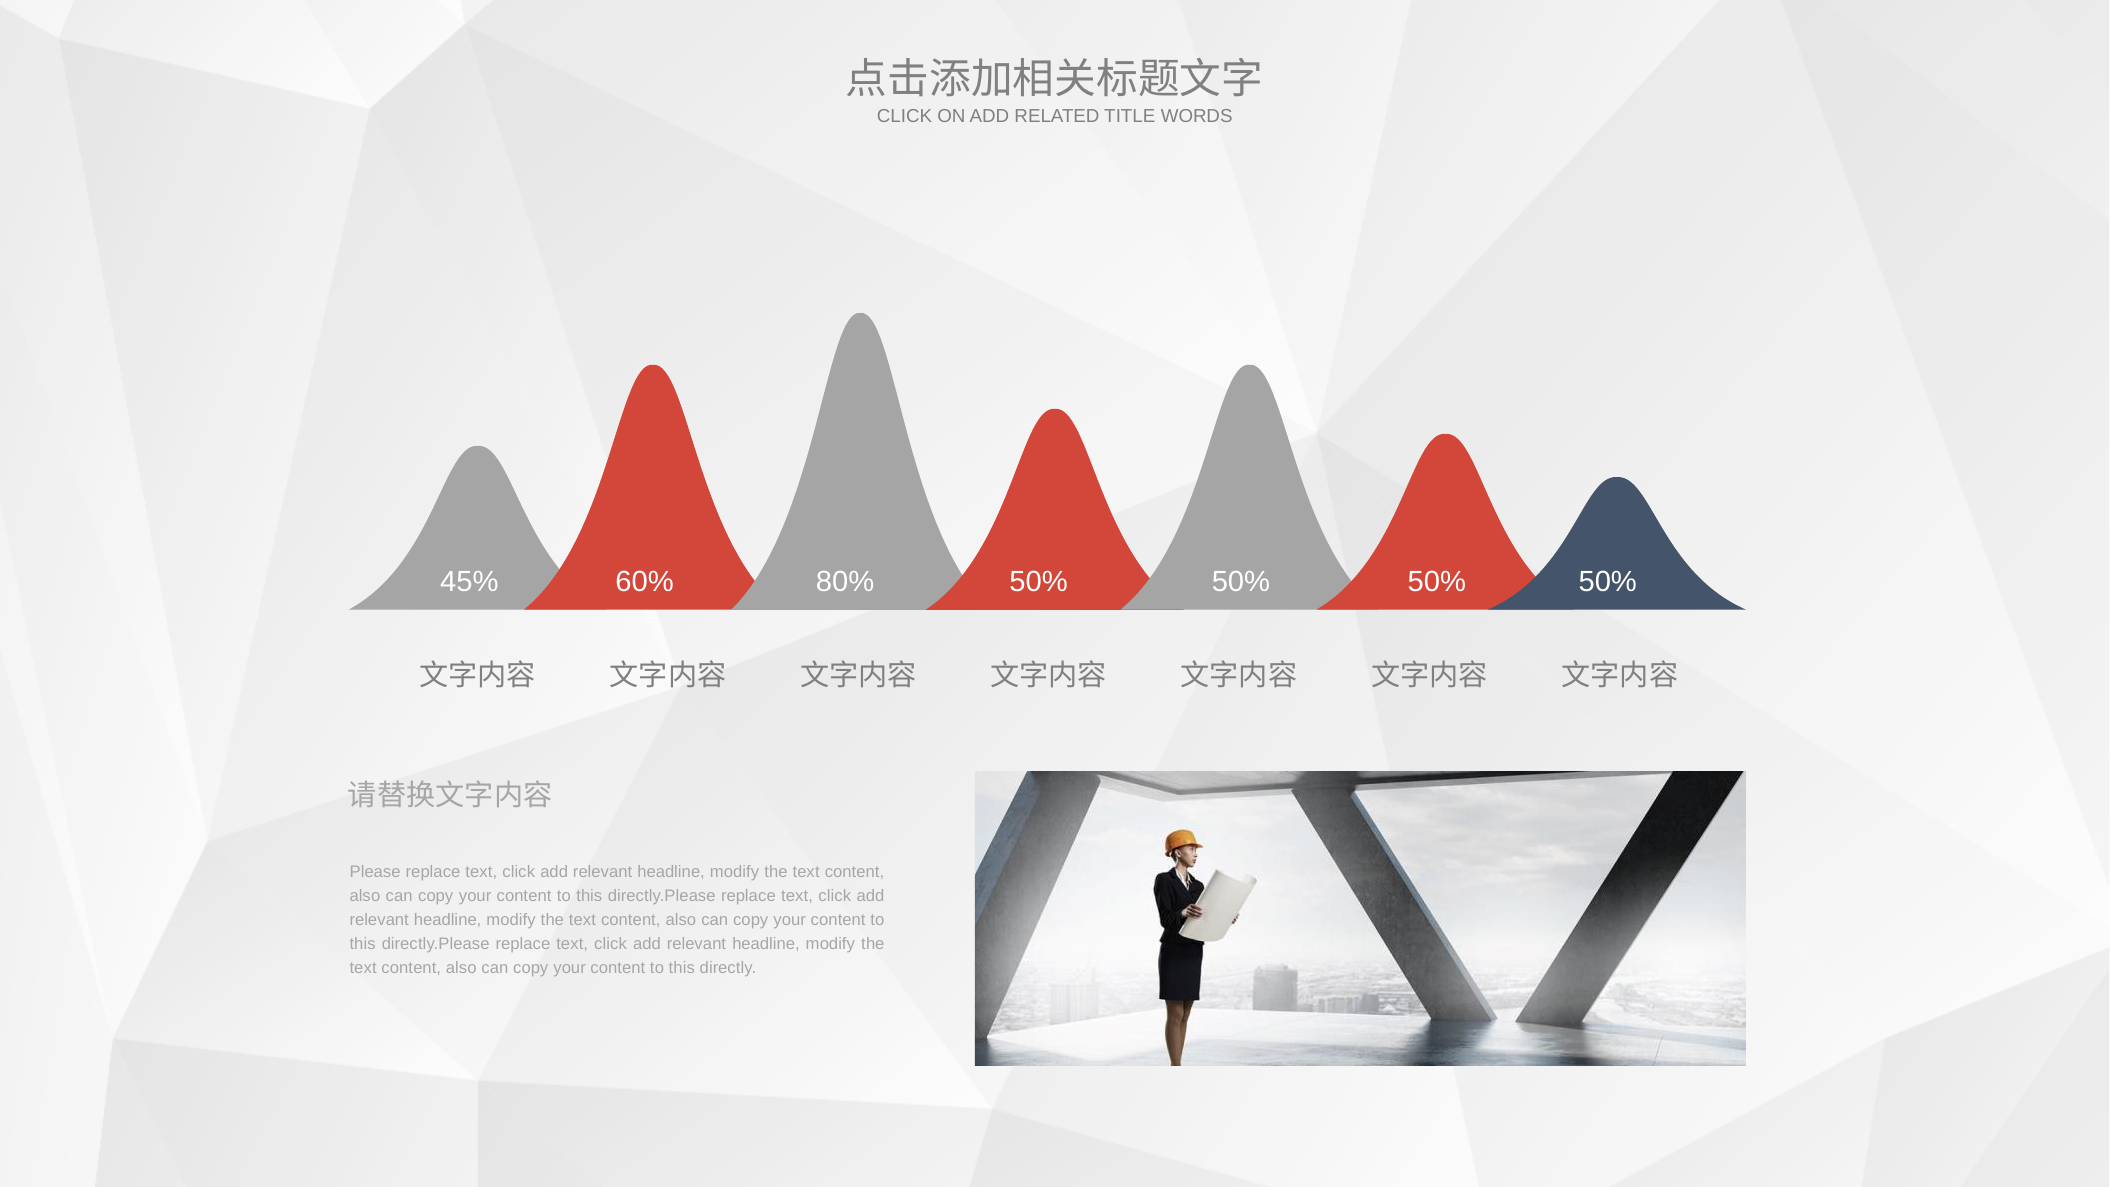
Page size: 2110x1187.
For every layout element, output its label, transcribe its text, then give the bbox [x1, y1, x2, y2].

text_box [974, 770, 1747, 1067]
text_box 文字内容 [975, 642, 1123, 699]
text_box 50% [994, 548, 1083, 606]
picture [0, 0, 2110, 1187]
text_box [731, 312, 962, 610]
text_box 文字内容 [1165, 642, 1313, 699]
text_box CLICK ON ADD RELATED TITLE WORDS [852, 95, 1257, 130]
text_box 50% [1563, 548, 1652, 606]
text_box 文字内容 [1546, 642, 1694, 699]
text_box [1120, 364, 1351, 610]
text_box [925, 408, 1149, 610]
text_box 文字内容 [404, 642, 552, 699]
text_box 文字内容 [594, 642, 742, 699]
text_box Please replace text, click add relevant headline, modify the text content, also can copy your content to this directly.Please replace text, click add relevant headline, modify the text content, also can copy your content to this directly.Please replace text, click add relevant headline, modify the text content, also can copy your content to this directly. [345, 852, 890, 982]
text_box 60% [600, 548, 689, 606]
text_box [523, 364, 755, 610]
text_box 文字内容 [1356, 642, 1504, 699]
text_box 点击添加相关标题文字 [803, 44, 1307, 107]
text_box 文字内容 [785, 642, 932, 699]
text_box [348, 445, 559, 610]
text_box [1487, 477, 1747, 610]
text_box 80% [801, 548, 890, 606]
text_box 50% [1197, 548, 1286, 606]
text_box 50% [1392, 548, 1482, 606]
text_box 45% [425, 548, 514, 606]
text_box 请替换文字内容 [343, 771, 607, 816]
text_box [1316, 433, 1535, 610]
